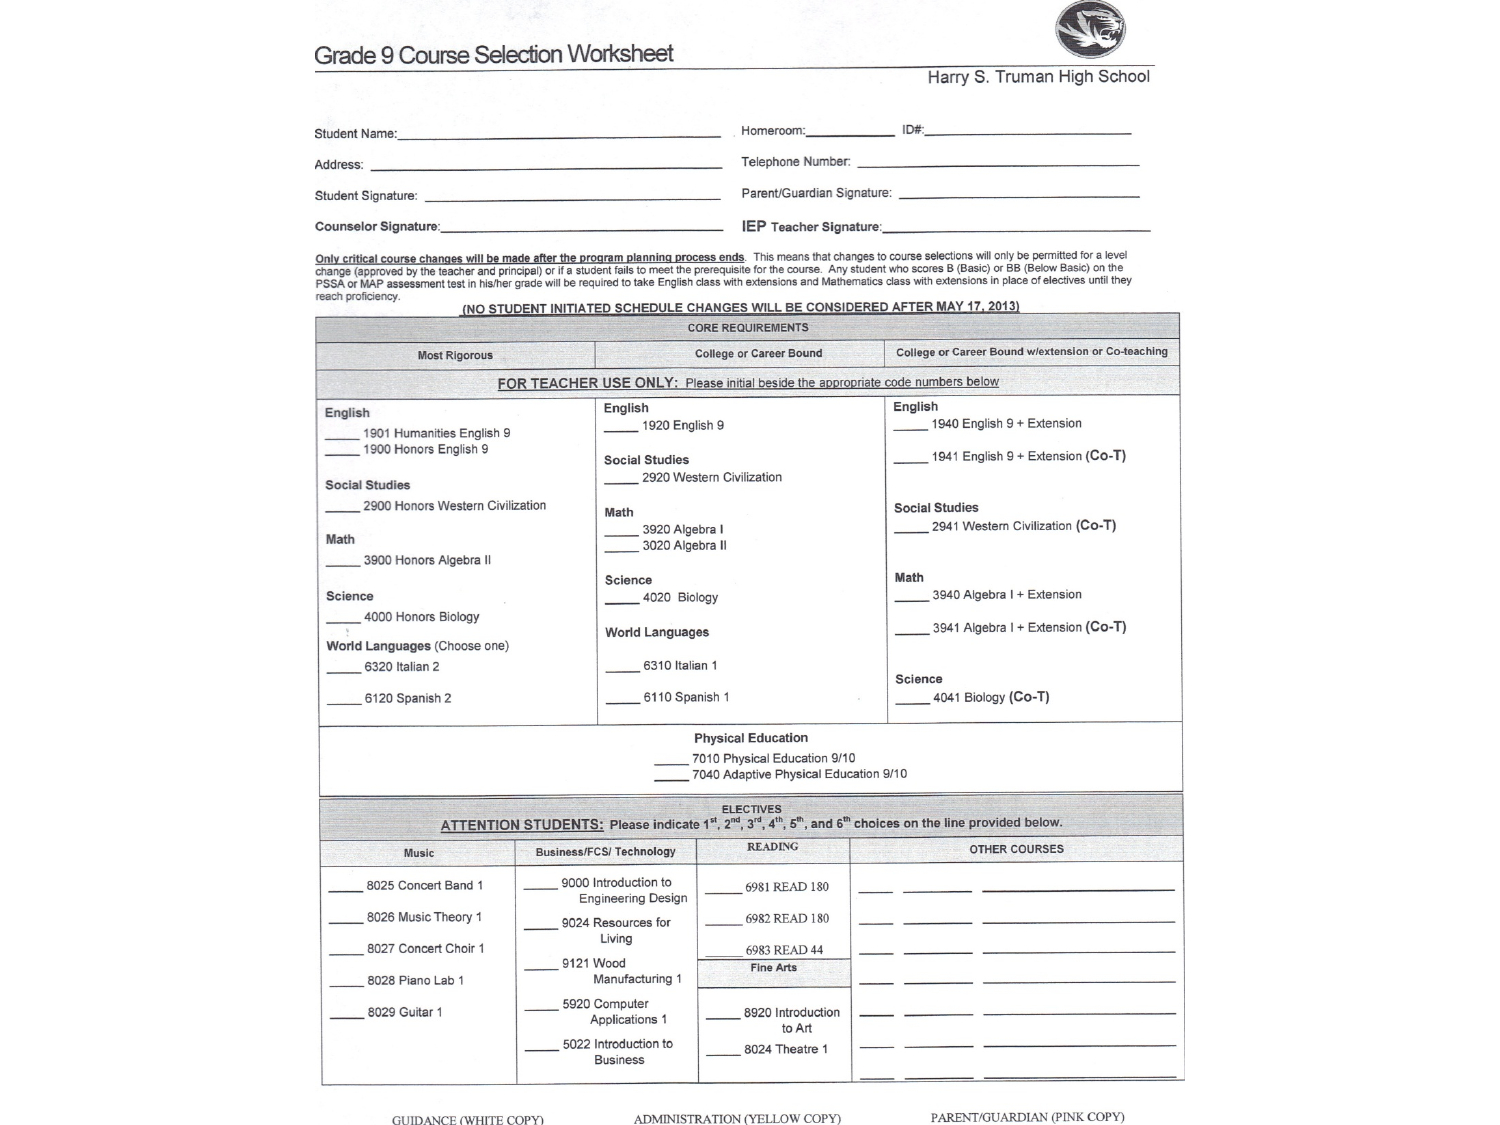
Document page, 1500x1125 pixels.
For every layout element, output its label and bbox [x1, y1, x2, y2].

picture [315, 0, 1185, 1125]
